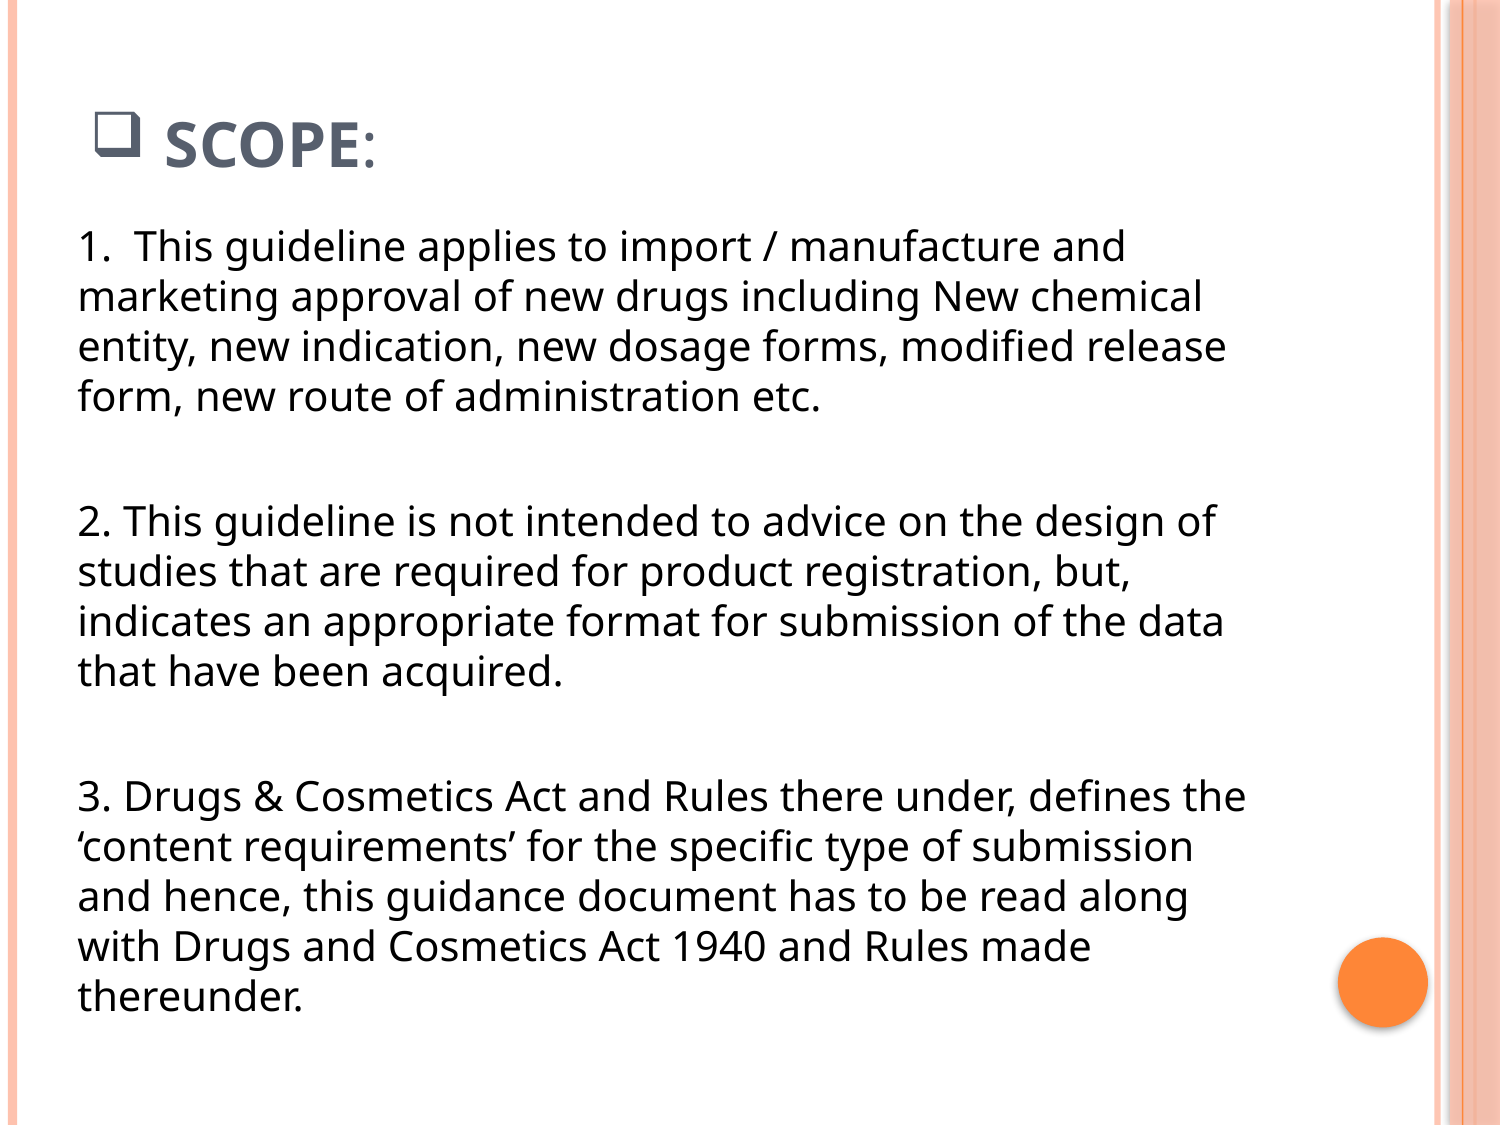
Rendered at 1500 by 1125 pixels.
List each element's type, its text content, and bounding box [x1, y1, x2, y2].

list 1. This guideline applies to import / manufacture and marketing approval of new drugs including New chemical entity, new indication, new dosage forms, modified release form, new route of administration etc. 2. This guideline is not intended to advice on the design of studies that are required for product registration, but, indicates an appropriate format for submission of the data that have been acquired. 3. Drugs & Cosmetics Act and Rules there under, defines the ‘content requirements’ for the specific type of submission and hence, this guidance document has to be read along with Drugs and Cosmetics Act 1940 and Rules made thereunder. [62, 212, 1288, 1062]
title SCOPE: [75, 45, 1300, 188]
